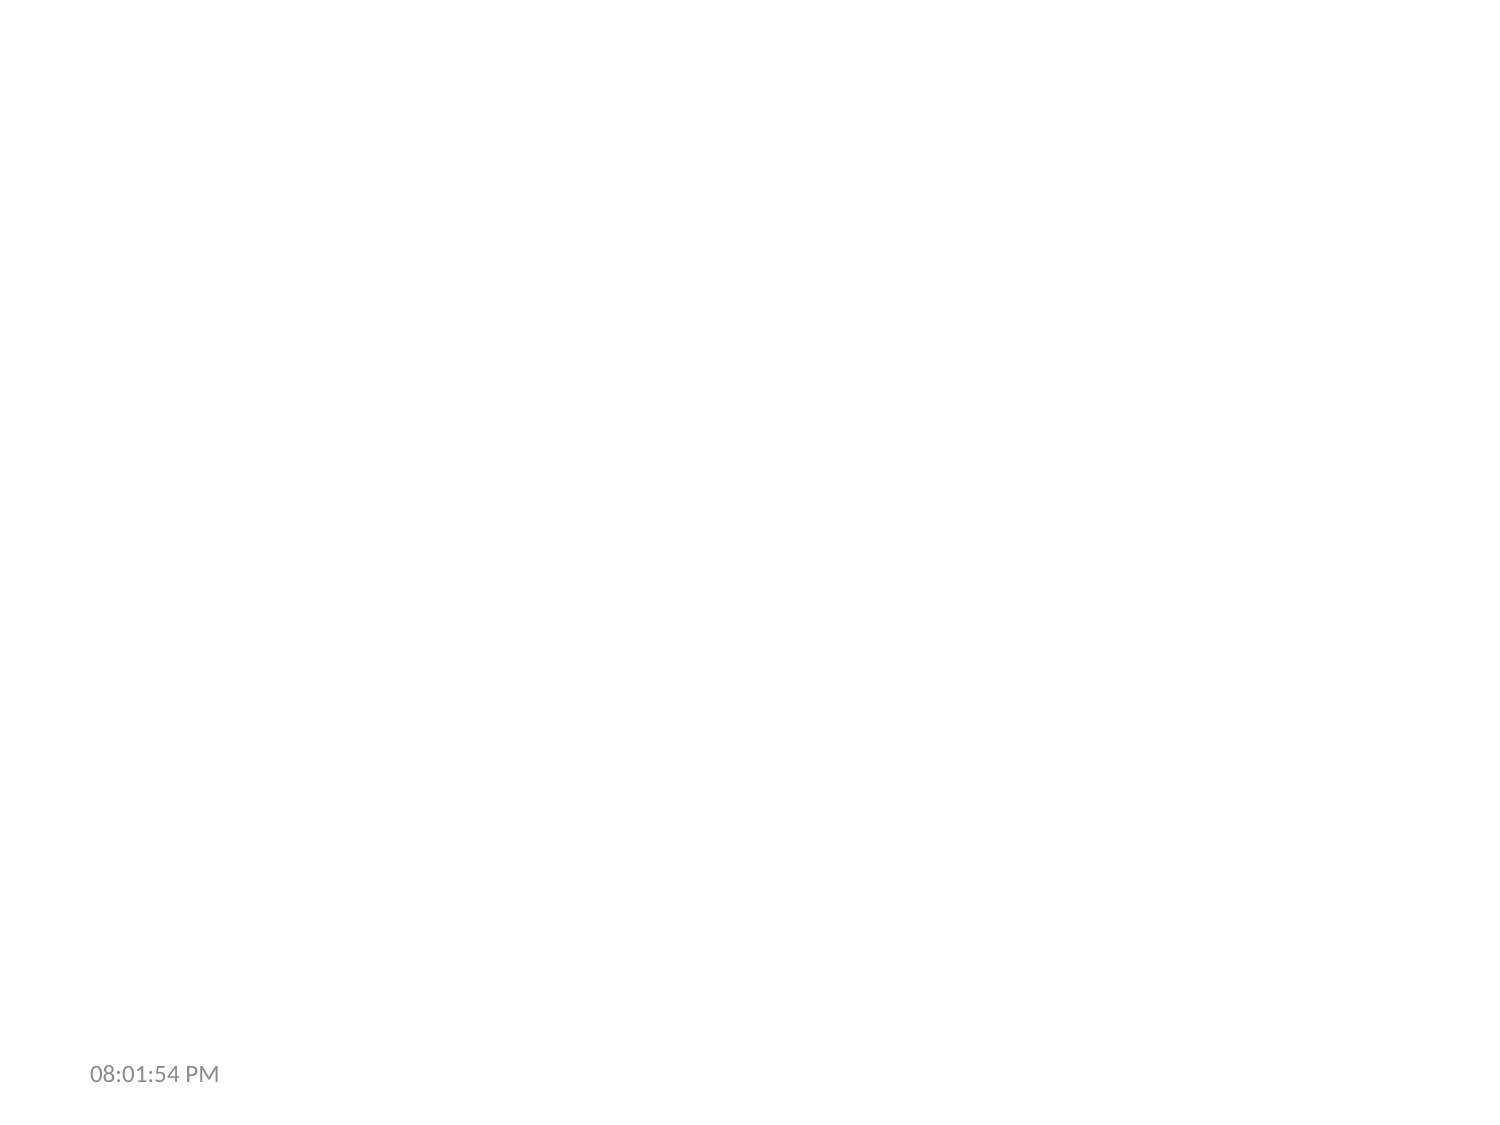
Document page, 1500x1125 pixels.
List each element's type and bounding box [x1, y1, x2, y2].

slide_number [75, 1042, 425, 1103]
